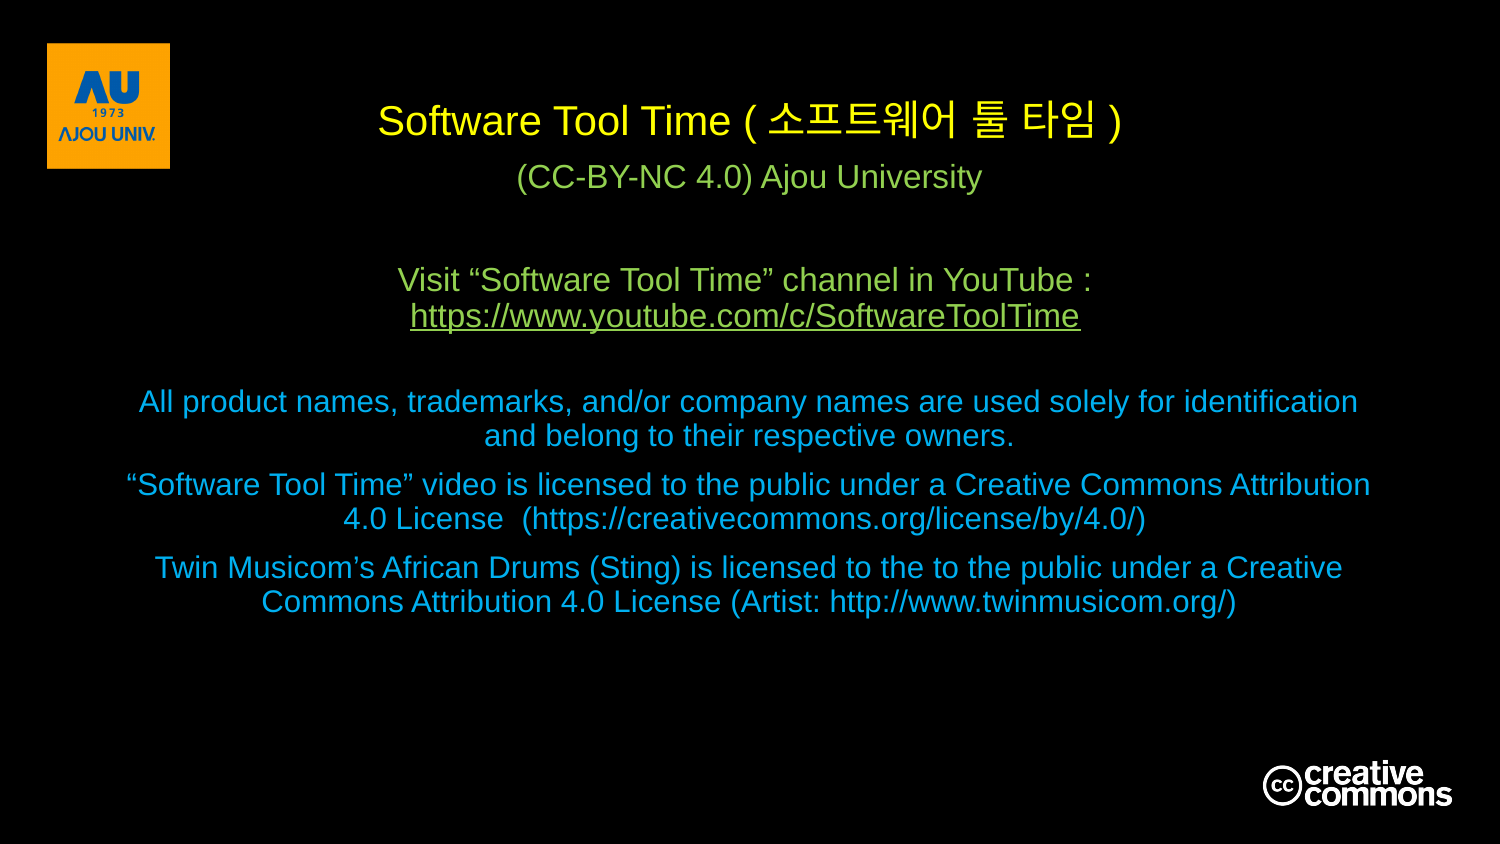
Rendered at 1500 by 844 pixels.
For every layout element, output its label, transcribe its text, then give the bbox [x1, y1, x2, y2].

picture [47, 43, 170, 169]
picture [1262, 759, 1453, 807]
list Software Tool Time (소프트웨어 툴 타임) (CC-BY-NC 4.0) Ajou University Visit “Software Tool Time” channel in YouTube : https://www.youtube.com/c/SoftwareToolTime All product names, trademarks, and/or company names are used solely for identification and belong to their respective owners. “Software Tool Time” video is licensed to the public under a Creative Commons Attribution 4.0 License (https://creativecommons.org/license/by/4.0/) Twin Musicom’s African Drums (Sting) is licensed to the to the public under a Creative Commons Attribution 4.0 License (Artist: http://www.twinmusicom.org/) [103, 91, 1397, 760]
